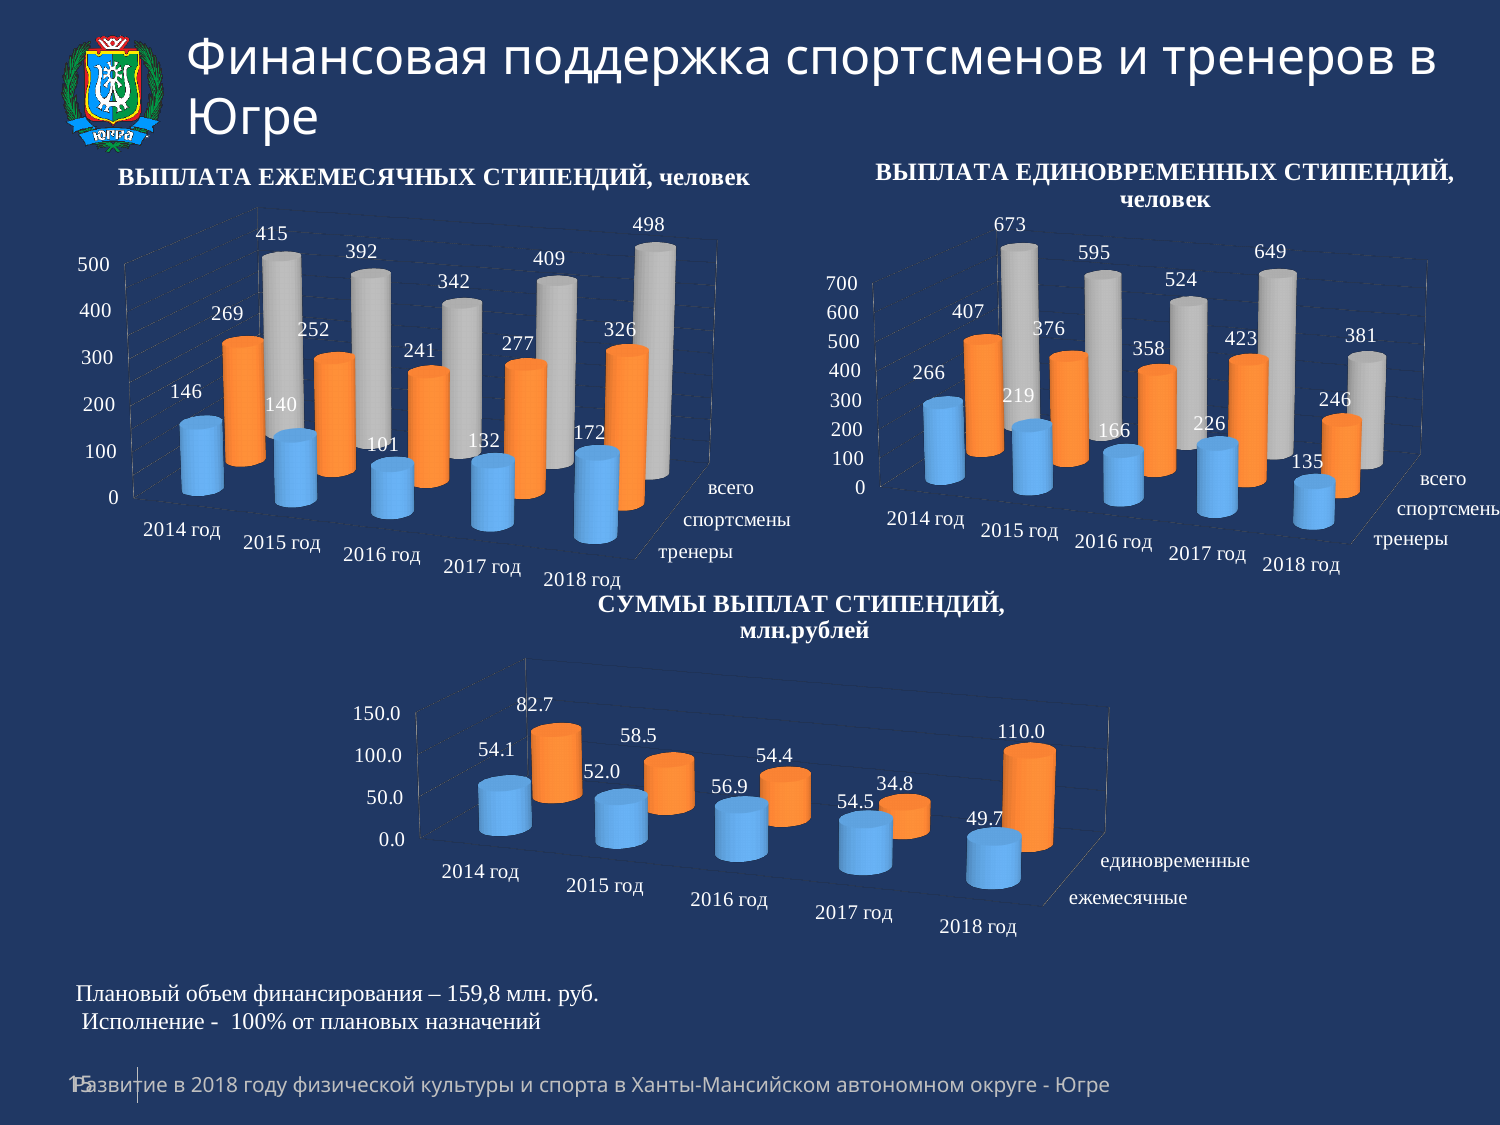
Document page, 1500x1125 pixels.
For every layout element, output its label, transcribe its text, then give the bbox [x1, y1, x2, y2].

text_box Финансовая поддержка спортсменов и тренеров в Югре [172, 17, 1478, 139]
picture [60, 35, 165, 139]
text_box Плановый объем финансирования – 159,8 млн. руб. Исполнение - 100% от плановых назначений [60, 969, 691, 1042]
text_box [0, 0, 1500, 1125]
text_box Развитие в 2018 году физической культуры и спорта в Ханты-Мансийском автономном округе - Югре [52, 1064, 1125, 1105]
chart [26, 134, 1500, 946]
